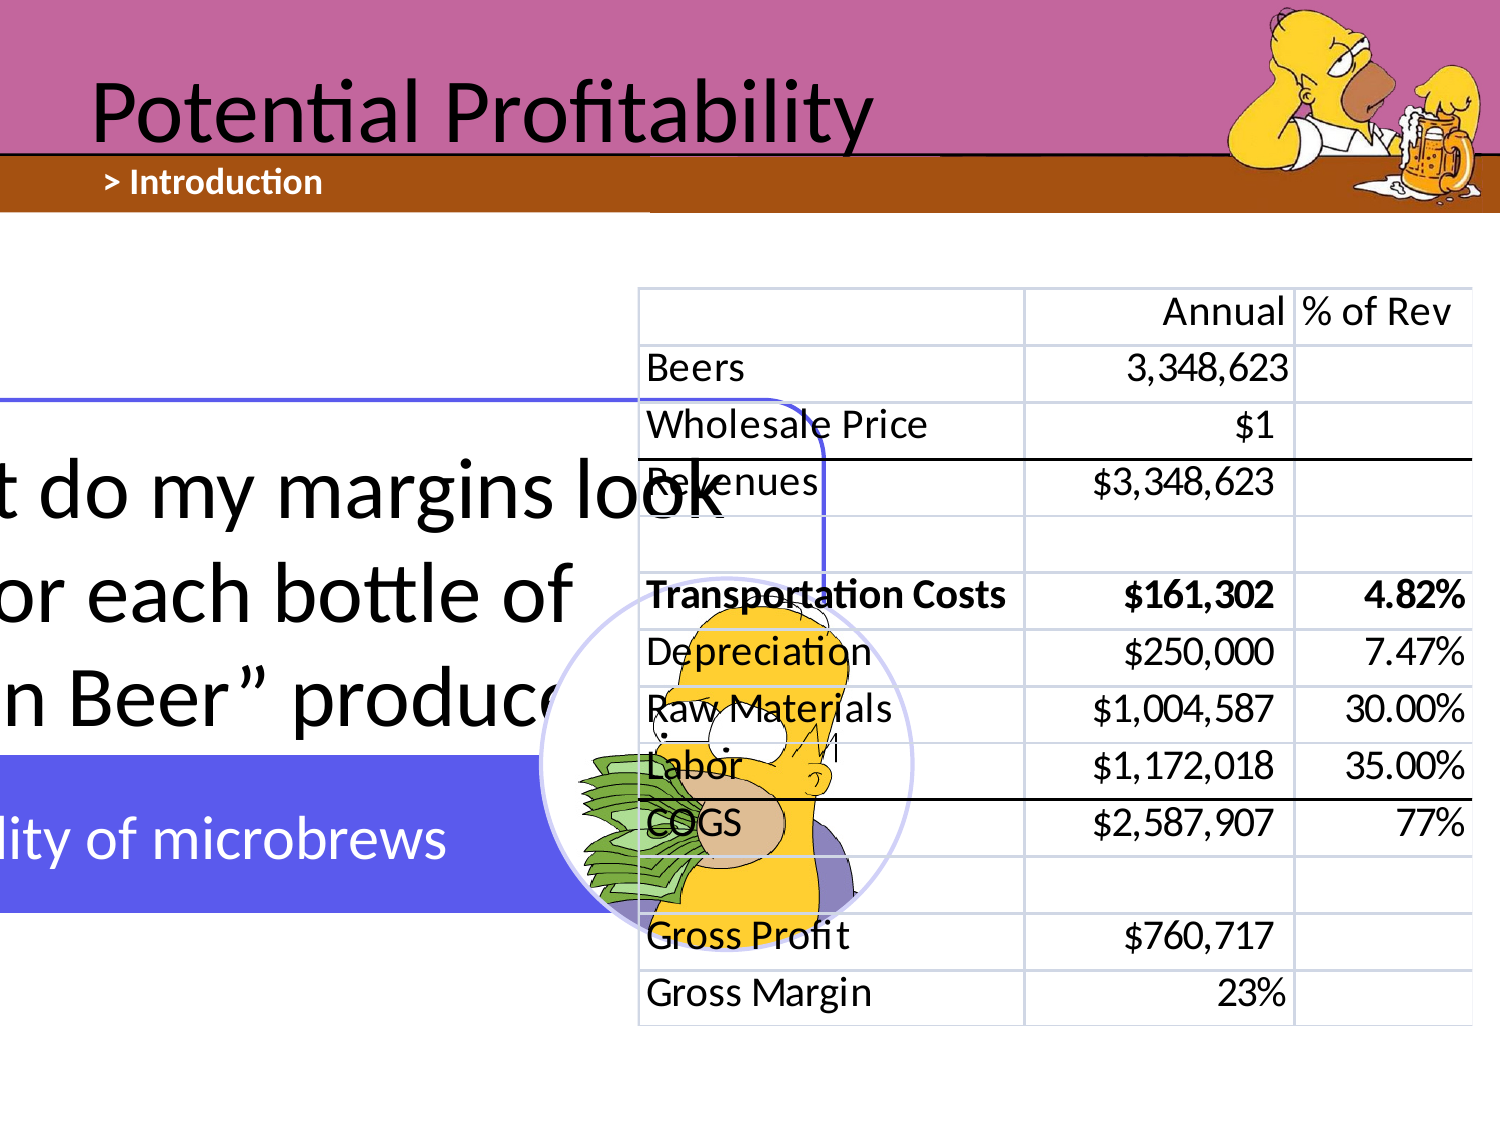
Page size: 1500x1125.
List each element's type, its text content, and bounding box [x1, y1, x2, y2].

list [0, 399, 632, 951]
picture [650, 0, 1500, 213]
picture [637, 287, 1476, 1029]
title Potential Profitability [75, 12, 1425, 200]
